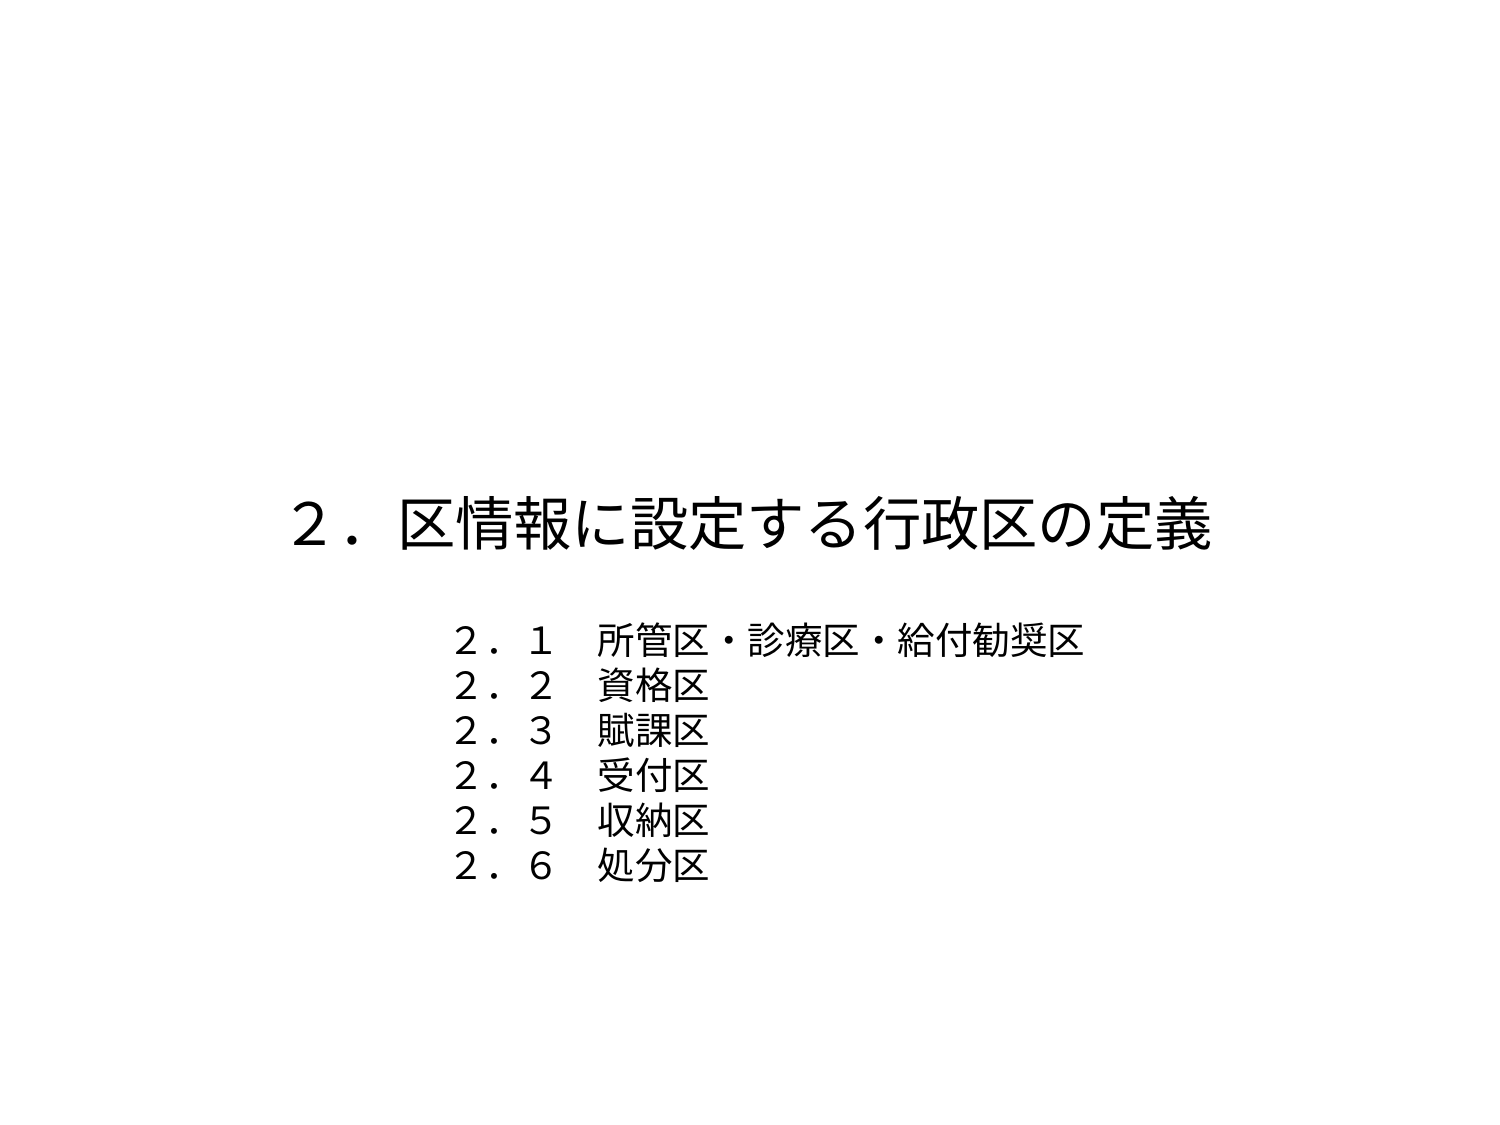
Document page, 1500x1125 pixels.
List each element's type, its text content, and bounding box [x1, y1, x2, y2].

text_box ２．区情報に設定する行政区の定義 [0, 456, 1500, 589]
text_box ２．１ 所管区・診療区・給付勧奨区 ２．２ 資格区 ２．３ 賦課区 ２．４ 受付区 ２．５ 収納区 ２．６ 処分区 [395, 609, 1435, 895]
